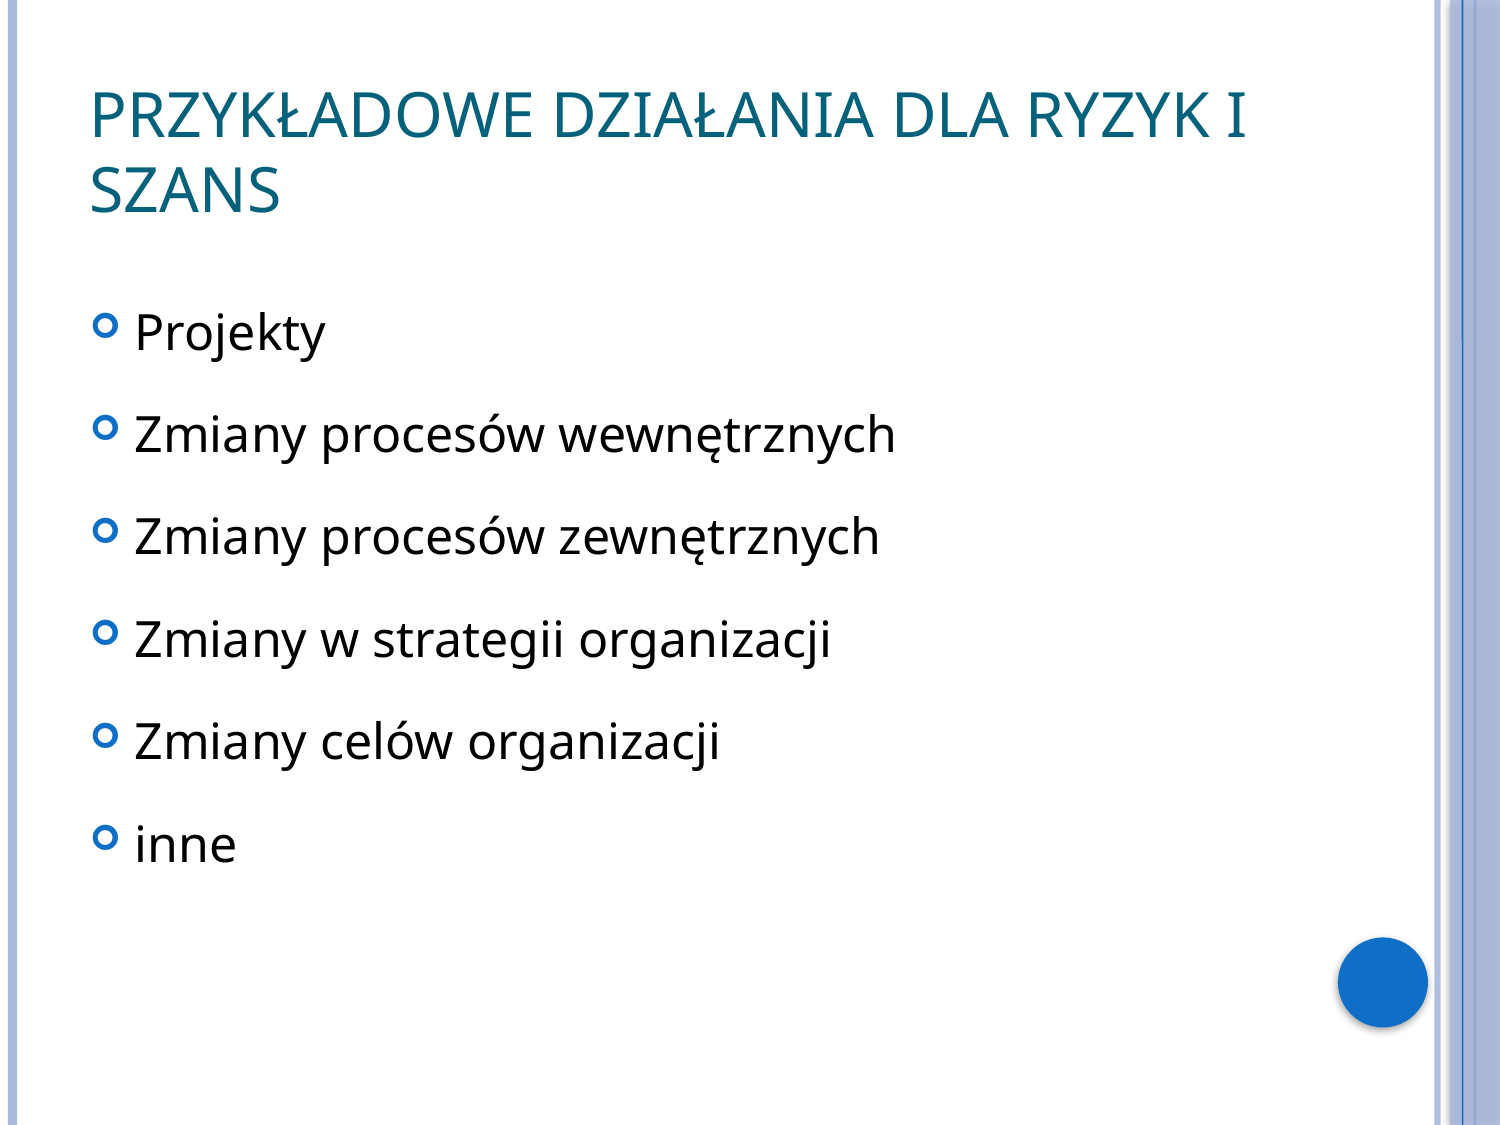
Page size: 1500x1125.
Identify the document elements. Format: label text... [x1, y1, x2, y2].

list Projekty Zmiany procesów wewnętrznych Zmiany procesów zewnętrznych Zmiany w strategii organizacji Zmiany celów organizacji inne [75, 262, 1300, 1062]
title Przykładowe działania dla ryzyk i szans [75, 45, 1300, 233]
